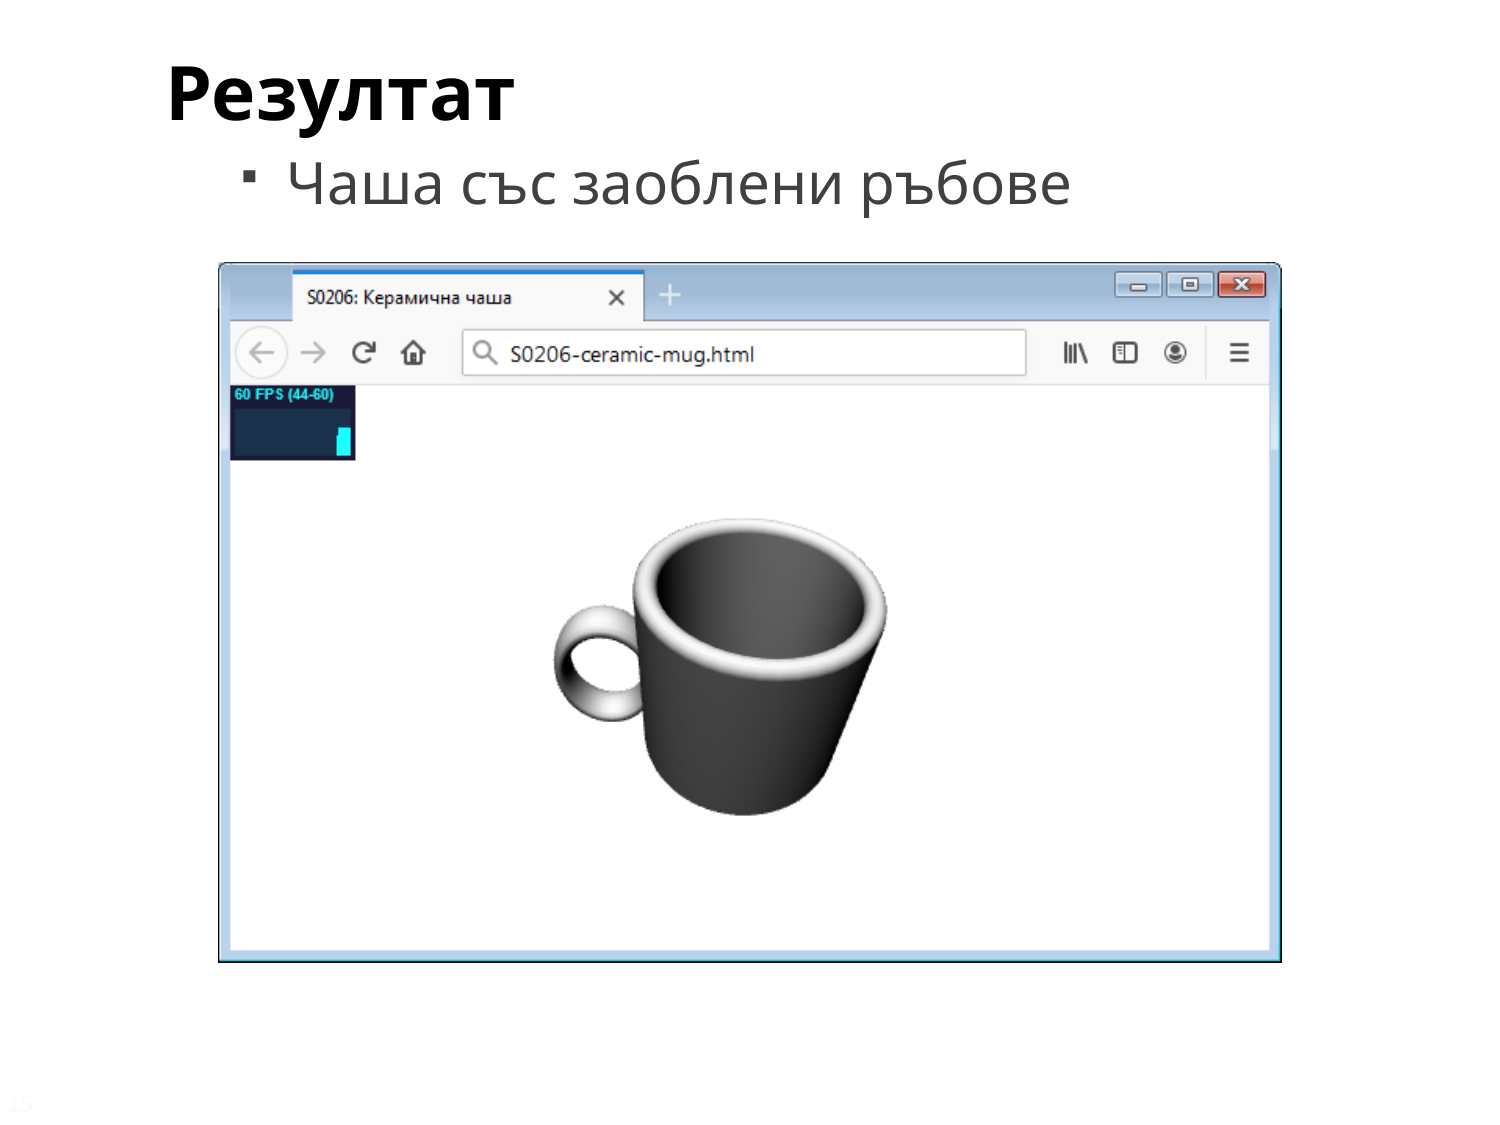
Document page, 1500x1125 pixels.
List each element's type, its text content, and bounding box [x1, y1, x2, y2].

list Резултат Чаша със заоблени ръбове [150, 37, 1488, 1113]
picture [218, 262, 1282, 963]
